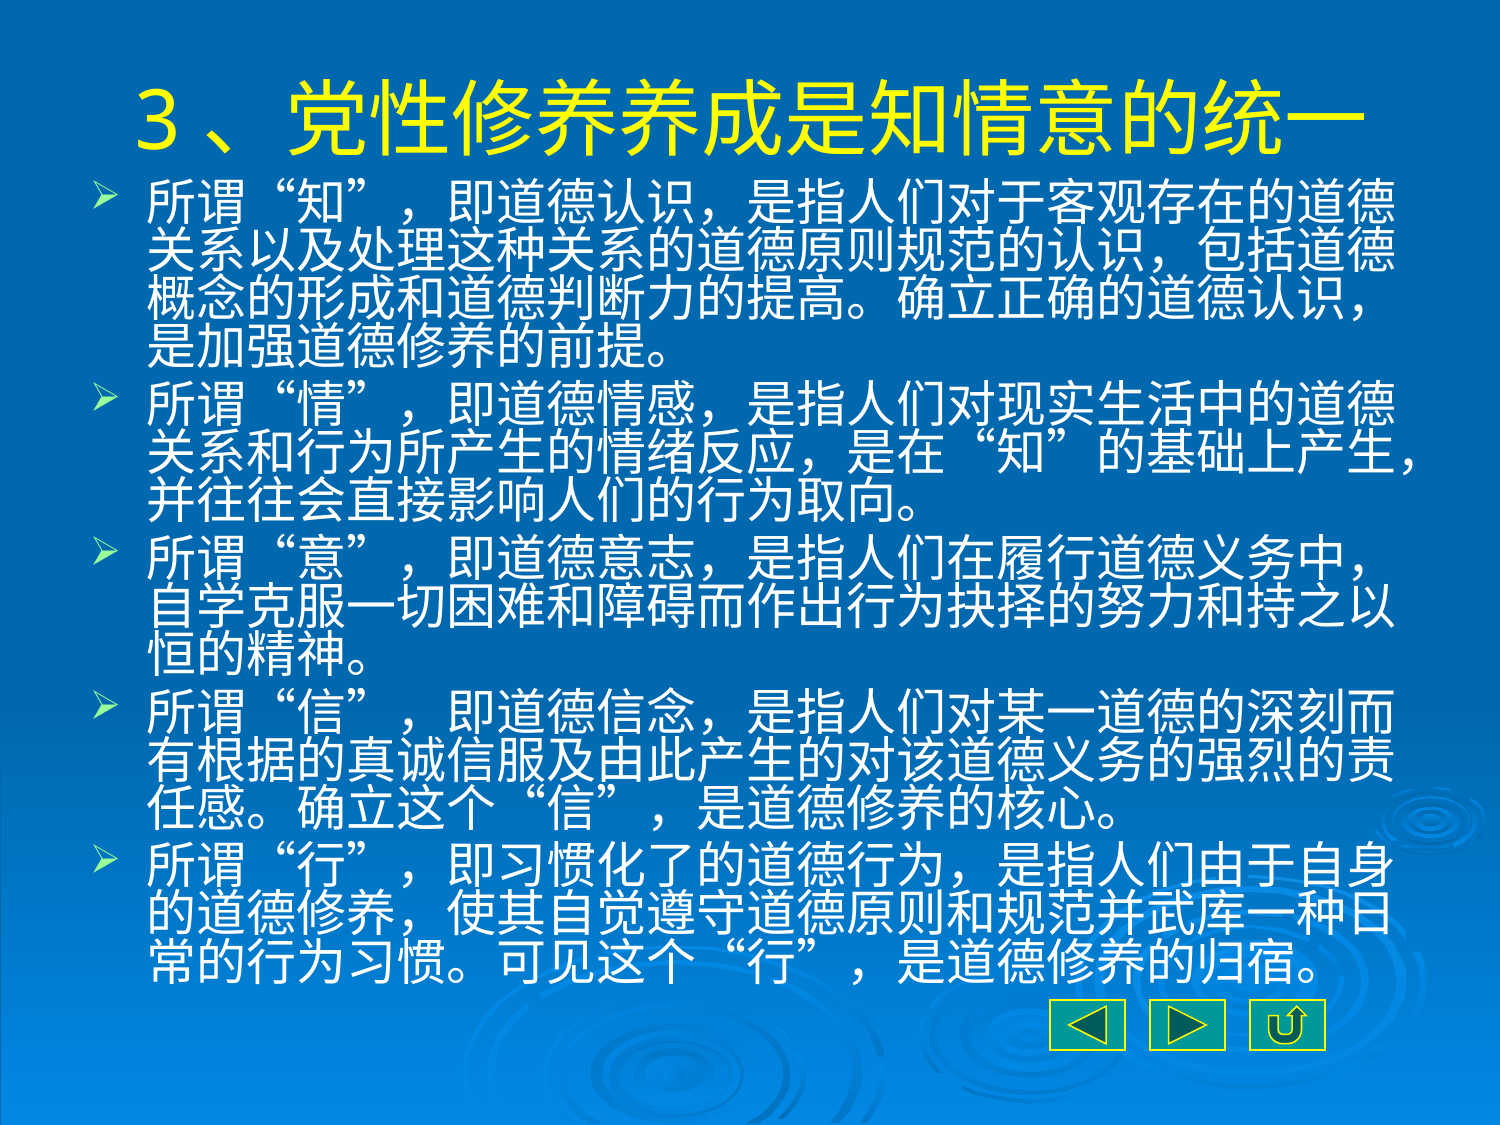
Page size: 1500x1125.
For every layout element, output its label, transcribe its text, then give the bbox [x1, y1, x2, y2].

text_box [1049, 999, 1125, 1051]
title 3、党性修养养成是知情意的统一 [74, 45, 1426, 174]
text_box [1249, 999, 1325, 1051]
text_box [1149, 999, 1225, 1051]
list 所谓“知”，即道德认识，是指人们对于客观存在的道德关系以及处理这种关系的道德原则规范的认识，包括道德概念的形成和道德判断力的提高。确立正确的道德认识，是加强道德修养的前提。 所谓“情”，即道德情感，是指人们对现实生活中的道德关系和行为所产生的情绪反应，是在“知”的基础上产生，并往往会直接影响人们的行为取向。 所谓“意”，即道德意志，是指人们在履行道德义务中，自学克服一切困难和障碍而作出行为抉择的努力和持之以恒的精神。 所谓“信”，即道德信念，是指人们对某一道德的深刻而有根据的真诚信服及由此产生的对该道德义务的强烈的责任感。确立这个“信”，是道德修养的核心。 所谓“行”，即习惯化了的道德行为，是指人们由于自身的道德修养，使其自觉遵守道德原则和规范并武库一种日常的行为习惯。可见这个“行”，是道德修养的归宿。 [74, 174, 1426, 976]
